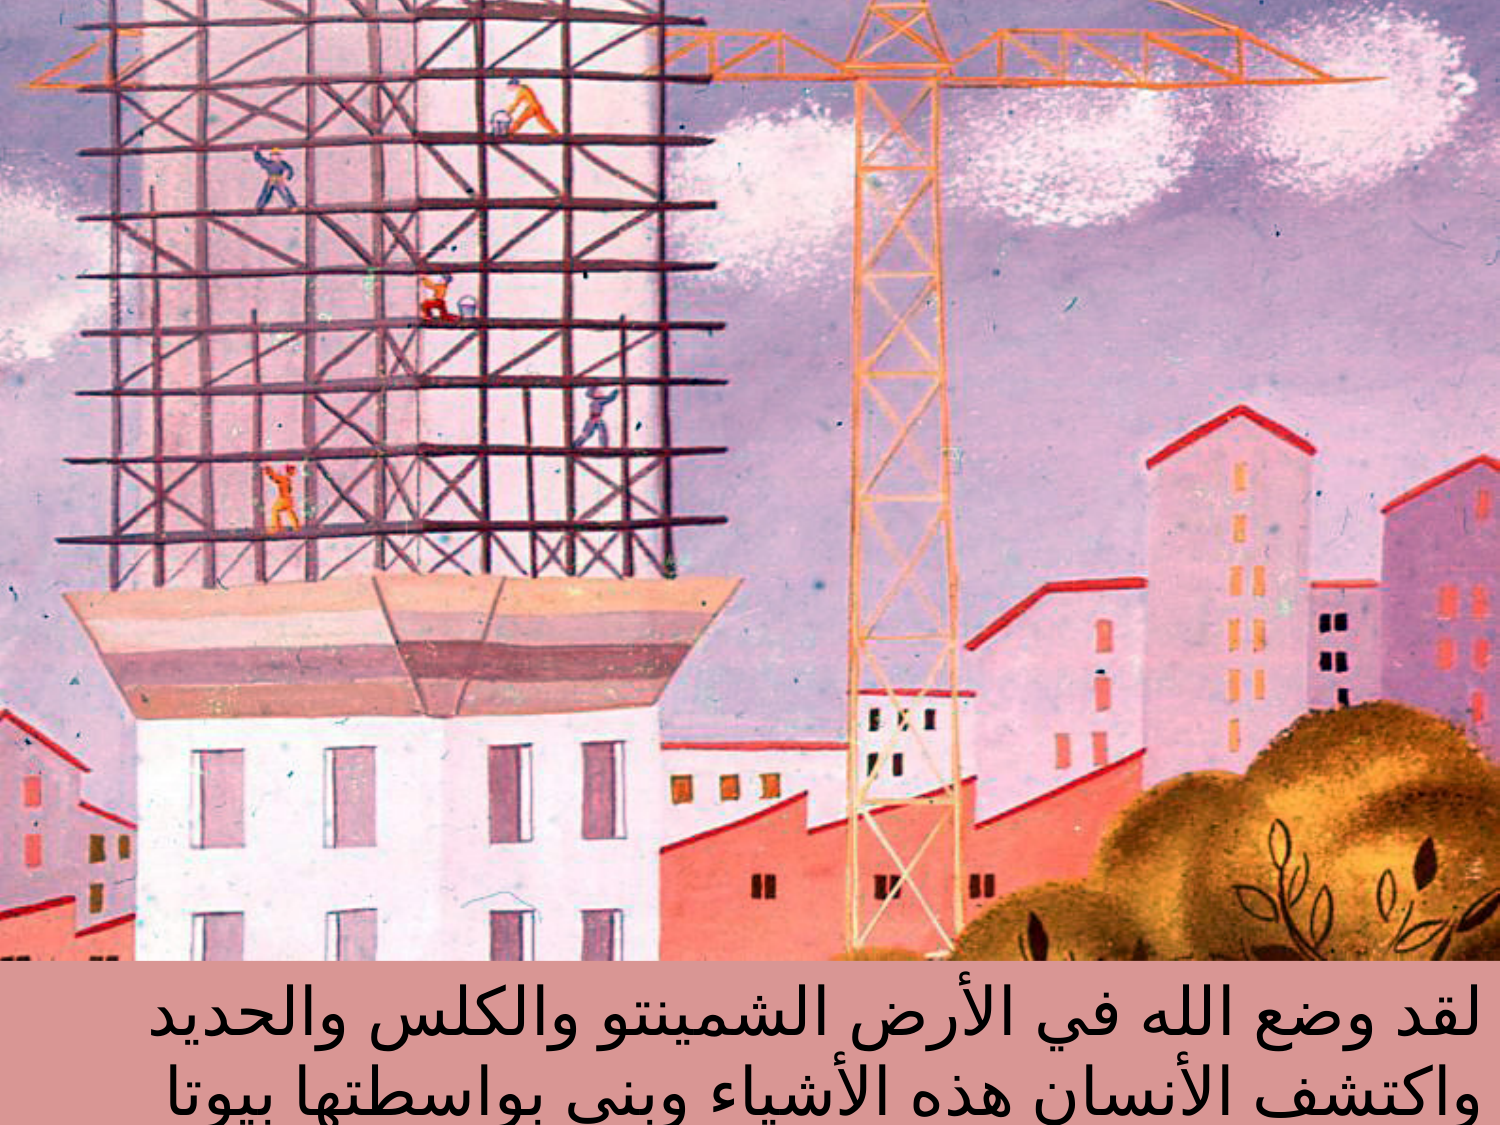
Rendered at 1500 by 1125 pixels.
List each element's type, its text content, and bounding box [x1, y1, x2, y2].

picture [0, 0, 1500, 962]
text_box لقد وضع الله في الأرض الشمينتو والكلس والحديد واكتشف الأنسان هذه الأشياء وبنى بواسطتها بيوتا كبيرة وقوية أكثر من القرميد. [0, 969, 1500, 1125]
